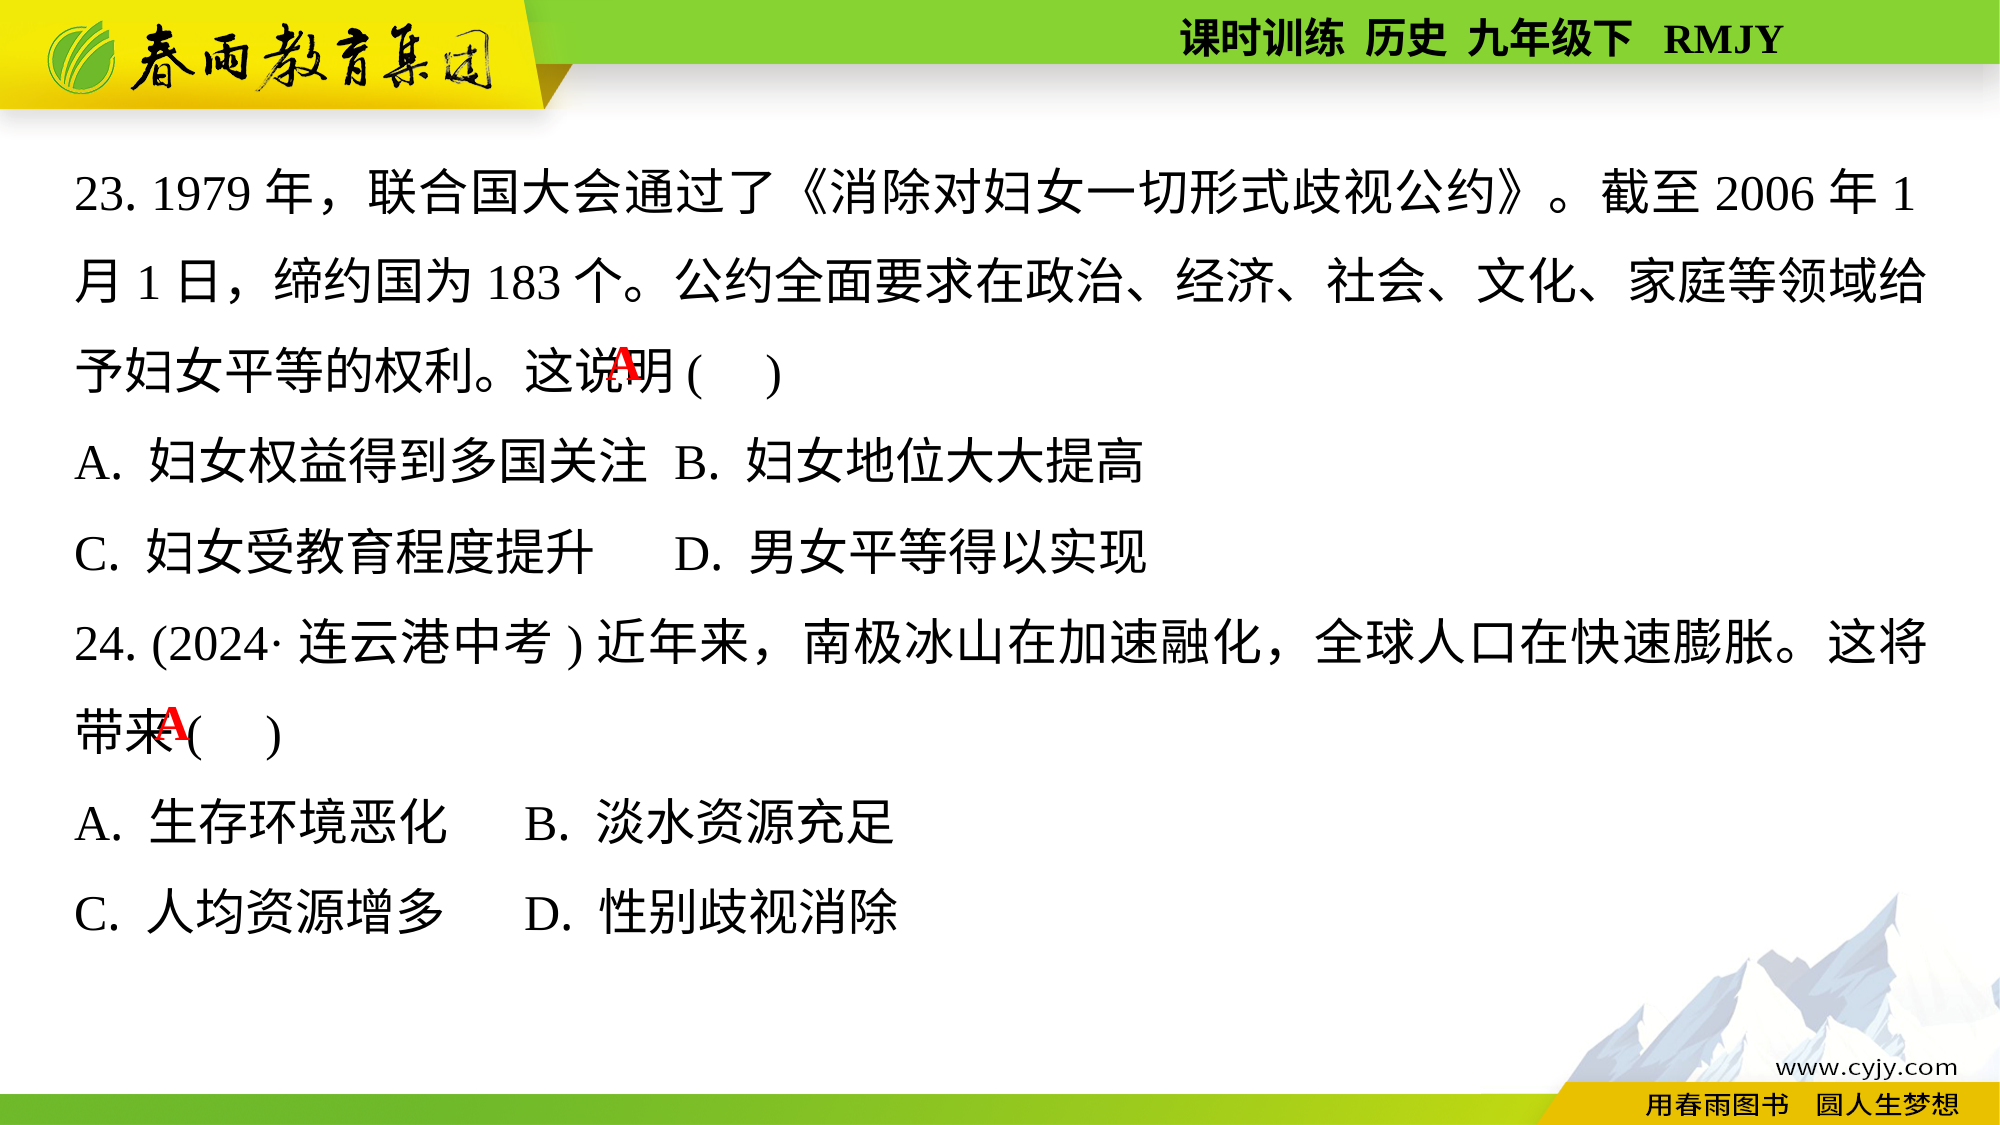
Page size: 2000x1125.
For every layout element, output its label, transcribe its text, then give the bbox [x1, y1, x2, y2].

picture [0, 0, 2000, 1125]
list 23. 1979年，联合国大会通过了《消除对妇女一切形式歧视公约》。截至2006年1月1日，缔约国为183个。公约全面要求在政治、经济、社会、文化、家庭等领域给予妇女平等的权利。这说明( ) A. 妇女权益得到多国关注 B. 妇女地位大大提高 C. 妇女受教育程度提升 D. 男女平等得以实现 24. (2024·连云港中考)近年来，南极冰山在加速融化，全球人口在快速膨胀。这将带来( ) A. 生存环境恶化 B. 淡水资源充足 C. 人均资源增多 D. 性别歧视消除 [59, 122, 1944, 956]
text_box A [139, 683, 206, 759]
text_box A [590, 323, 657, 399]
